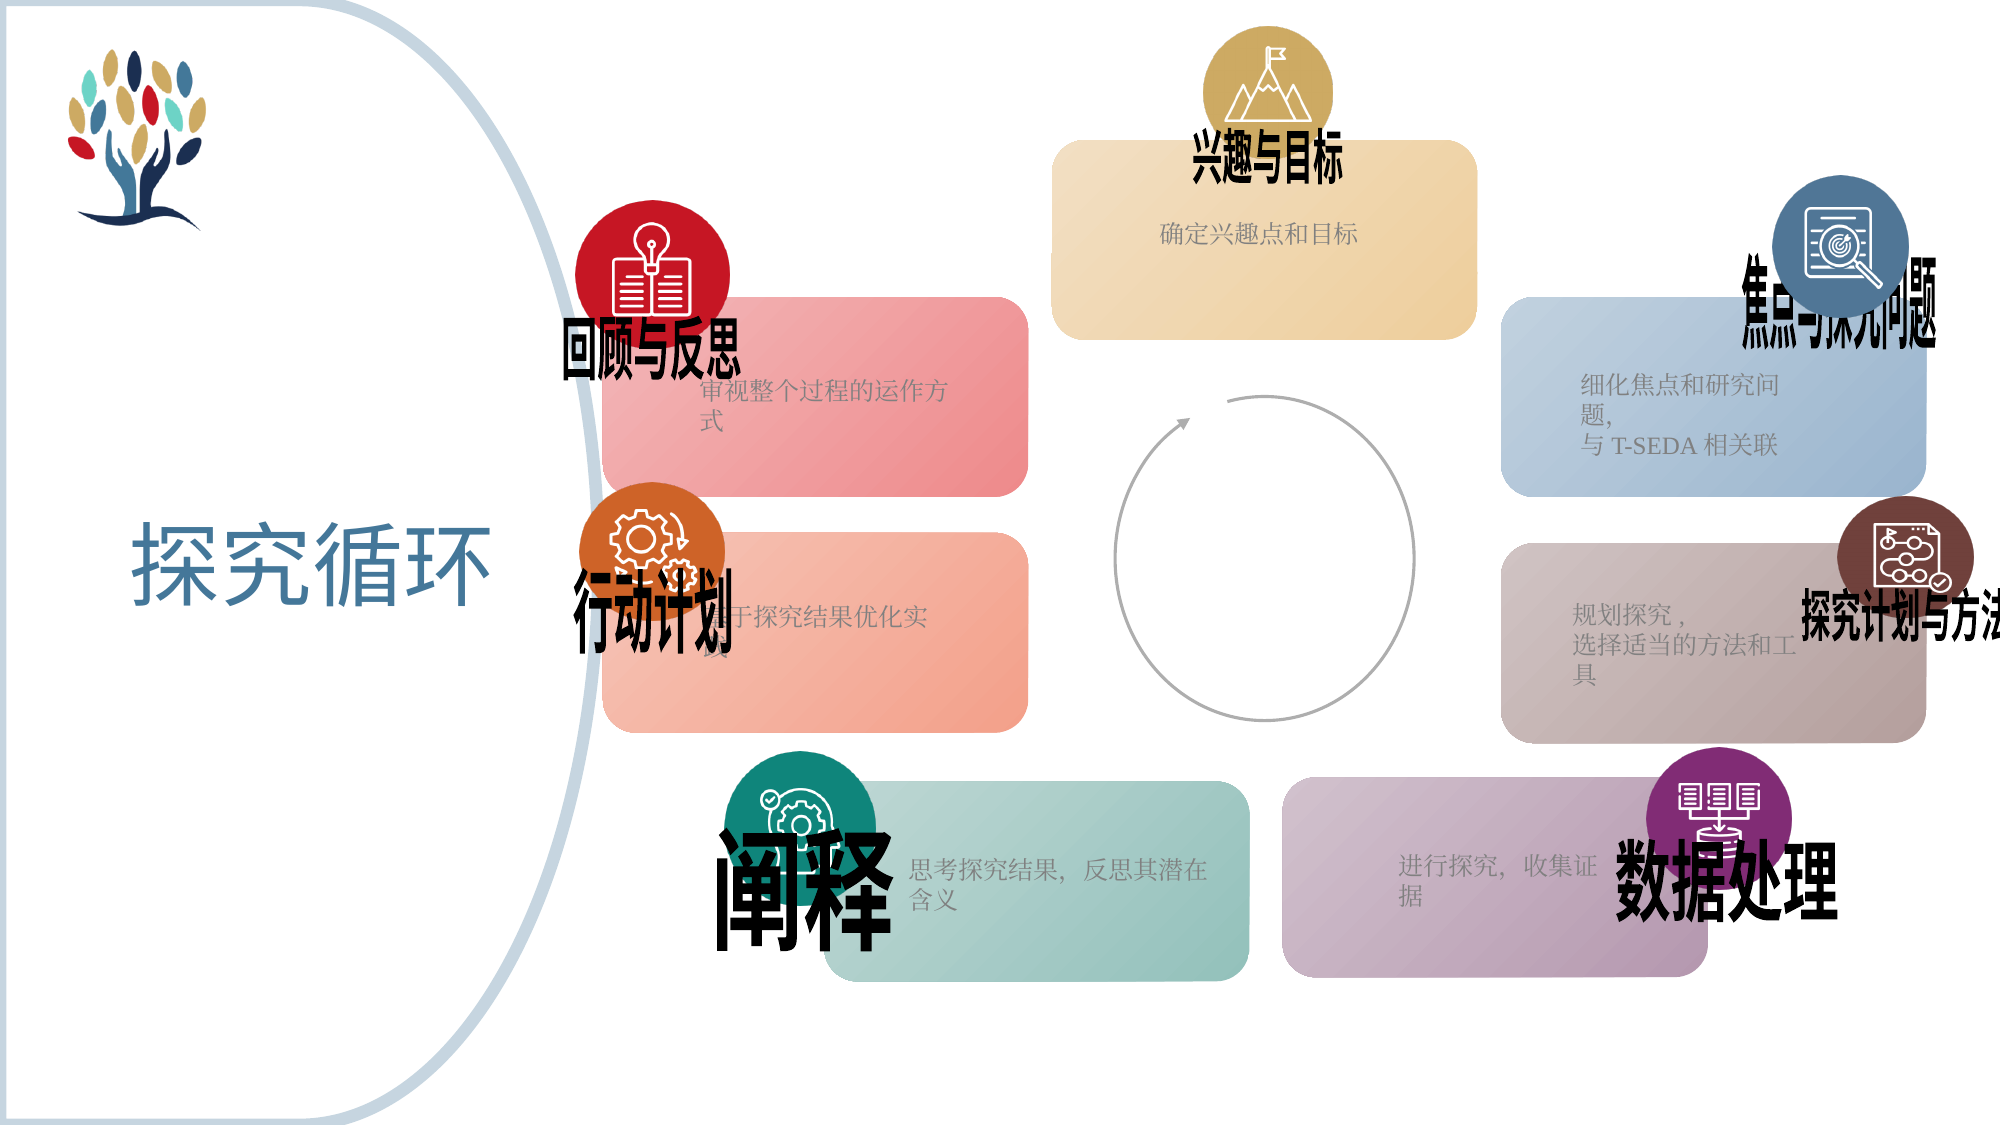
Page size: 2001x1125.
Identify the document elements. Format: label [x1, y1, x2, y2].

text_box [0, 0, 599, 1125]
text_box [573, 482, 732, 654]
text_box [602, 139, 1927, 982]
text_box [1741, 175, 1937, 351]
text_box [563, 200, 741, 382]
text_box [716, 751, 894, 952]
text_box [1192, 25, 1343, 185]
text_box [1801, 495, 2000, 643]
text_box [1615, 747, 1838, 924]
